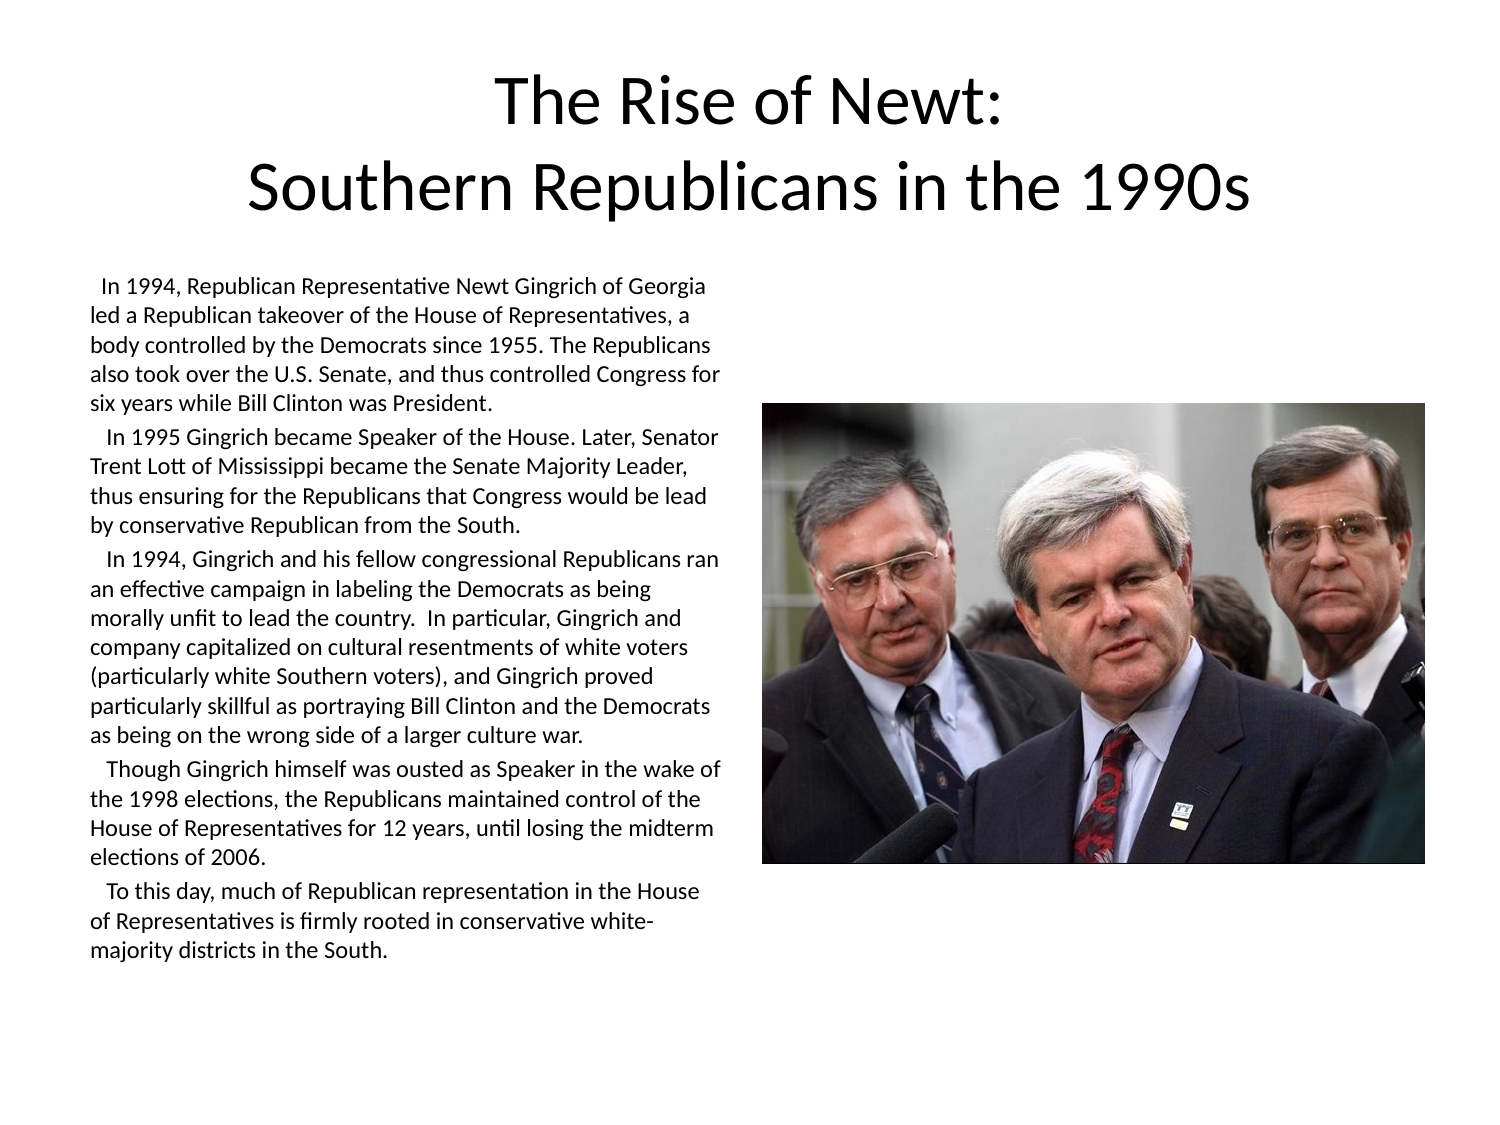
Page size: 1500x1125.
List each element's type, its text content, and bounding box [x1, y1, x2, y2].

title The Rise of Newt: Southern Republicans in the 1990s [75, 45, 1425, 233]
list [762, 262, 1426, 1006]
list In 1994, Republican Representative Newt Gingrich of Georgia led a Republican takeover of the House of Representatives, a body controlled by the Democrats since 1955. The Republicans also took over the U.S. Senate, and thus controlled Congress for six years while Bill Clinton was President. In 1995 Gingrich became Speaker of the House. Later, Senator Trent Lott of Mississippi became the Senate Majority Leader, thus ensuring for the Republicans that Congress would be lead by conservative Republican from the South. In 1994, Gingrich and his fellow congressional Republicans ran an effective campaign in labeling the Democrats as being morally unfit to lead the country. In particular, Gingrich and company capitalized on cultural resentments of white voters (particularly white Southern voters), and Gingrich proved particularly skillful as portraying Bill Clinton and the Democrats as being on the wrong side of a larger culture war. Though Gingrich himself was ousted as Speaker in the wake of the 1998 elections, the Republicans maintained control of the House of Representatives for 12 years, until losing the midterm elections of 2006. To this day, much of Republican representation in the House of Representatives is firmly rooted in conservative white-majority districts in the South. [75, 262, 738, 1005]
